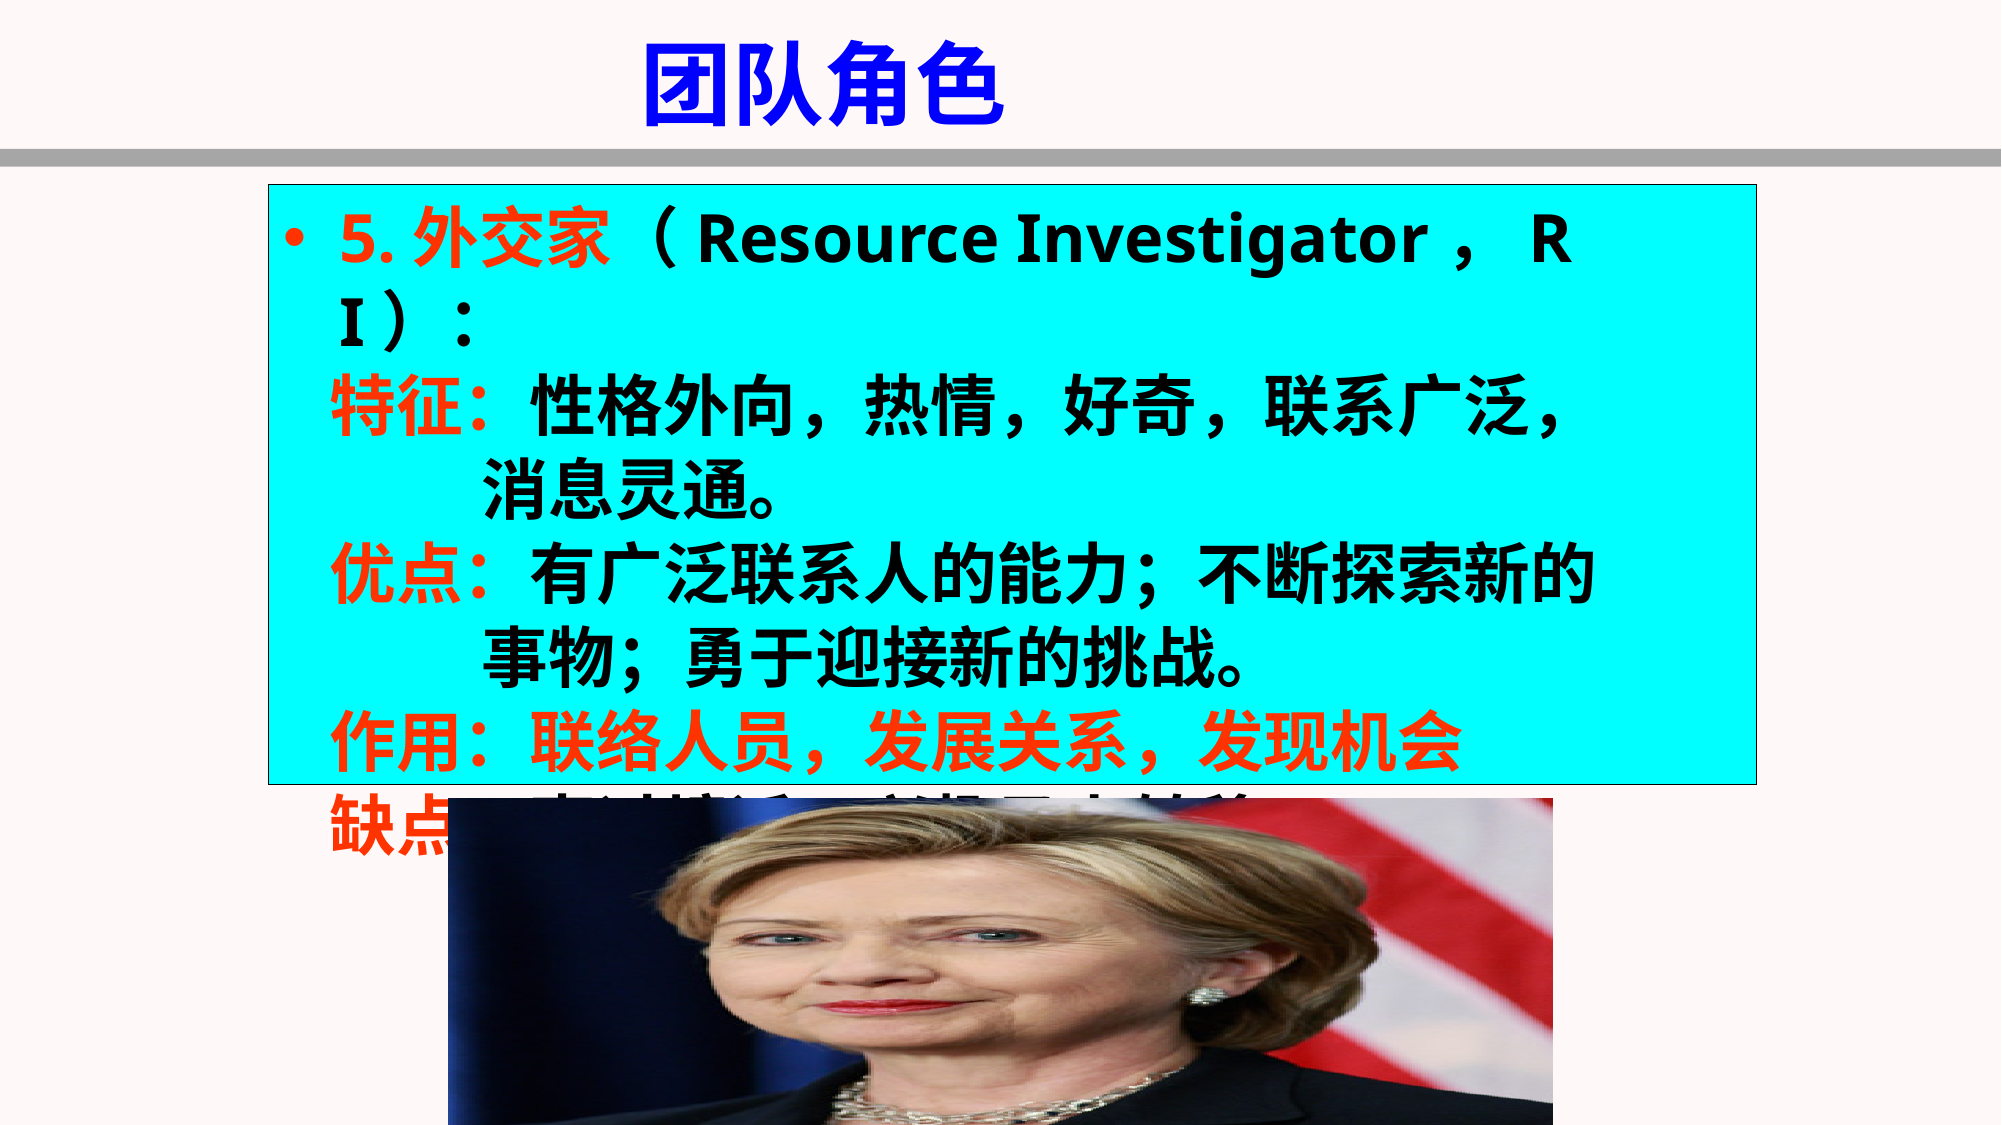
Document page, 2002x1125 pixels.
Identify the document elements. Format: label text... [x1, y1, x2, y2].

text_box [967, 537, 1034, 588]
picture [448, 798, 1553, 1125]
title 团队角色 [398, 19, 1042, 222]
list 5.外交家（Resource Investigator，RI）： 特征：性格外向，热情，好奇，联系广泛， 消息灵通。 优点：有广泛联系人的能力；不断探索新的 事物；勇于迎接新的挑战。 作用：联络人员，发展关系，发现机会 缺点：事过境迁，兴趣马上转移。 [268, 184, 1757, 785]
